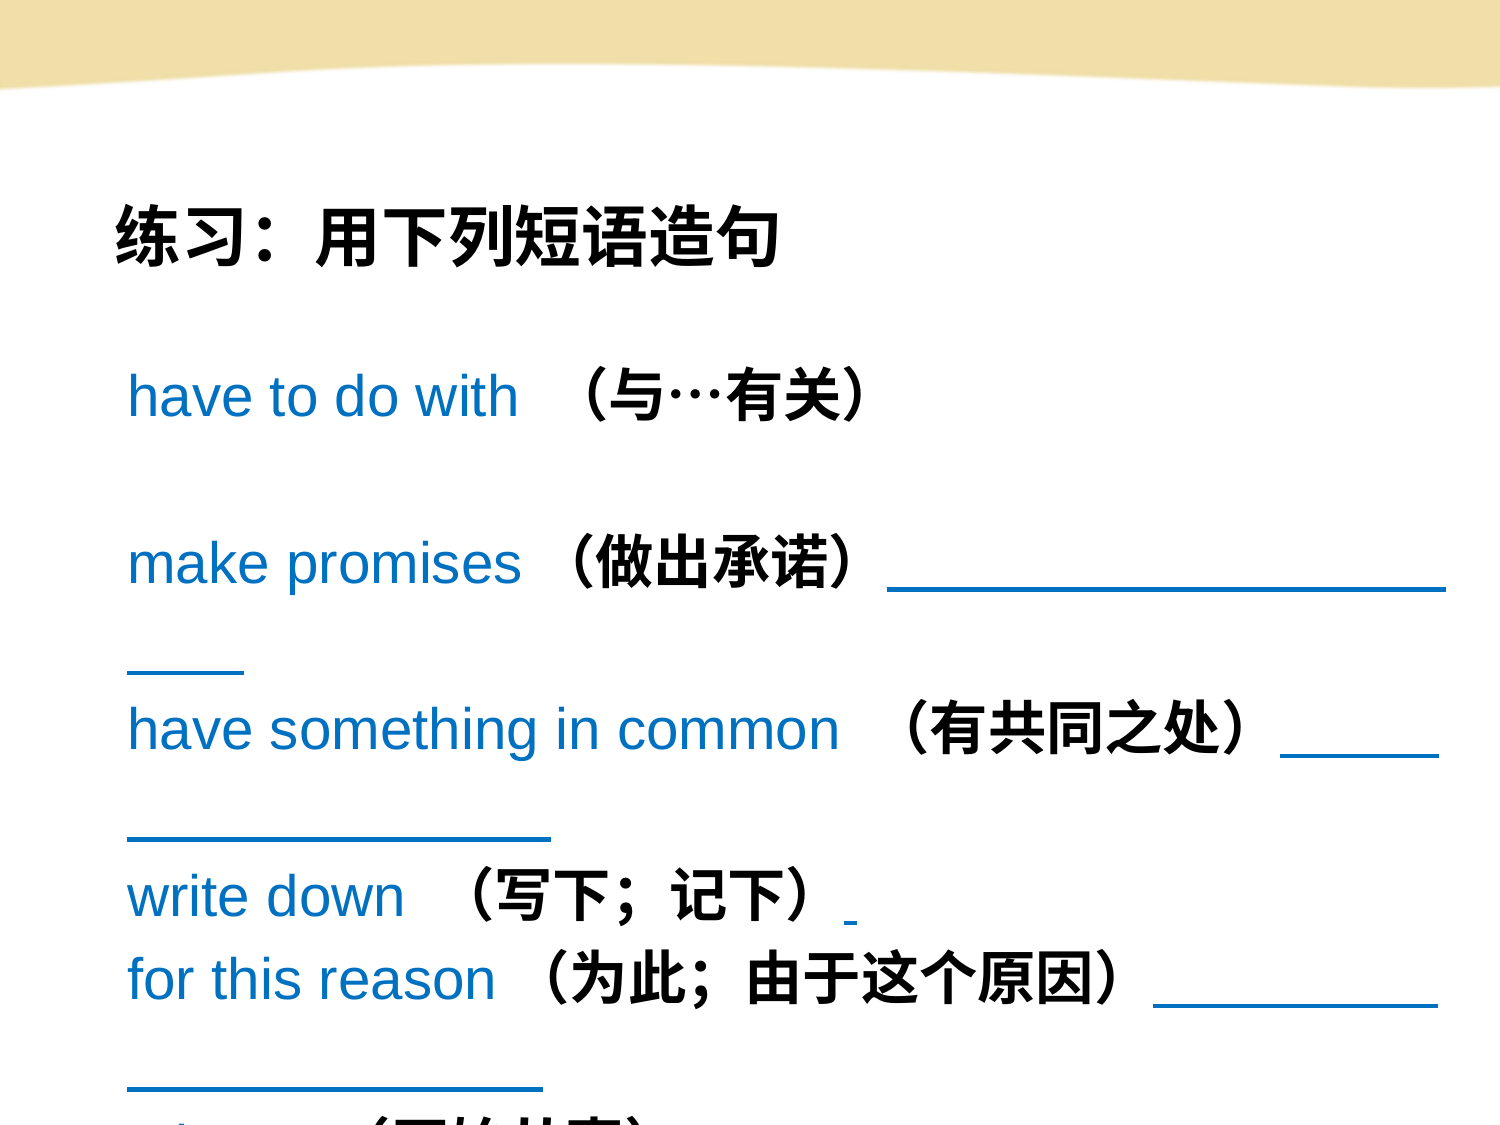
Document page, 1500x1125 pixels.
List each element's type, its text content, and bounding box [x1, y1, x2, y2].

text_box 练习：用下列短语造句 [99, 187, 1138, 283]
picture [0, 0, 1500, 1125]
text_box have to do with （与…有关） make promises（做出承诺） have something in common （有共同之处） write down （写下；记下） for this reason（为此；由于这个原因） take up（开始从事） [112, 337, 1463, 1125]
